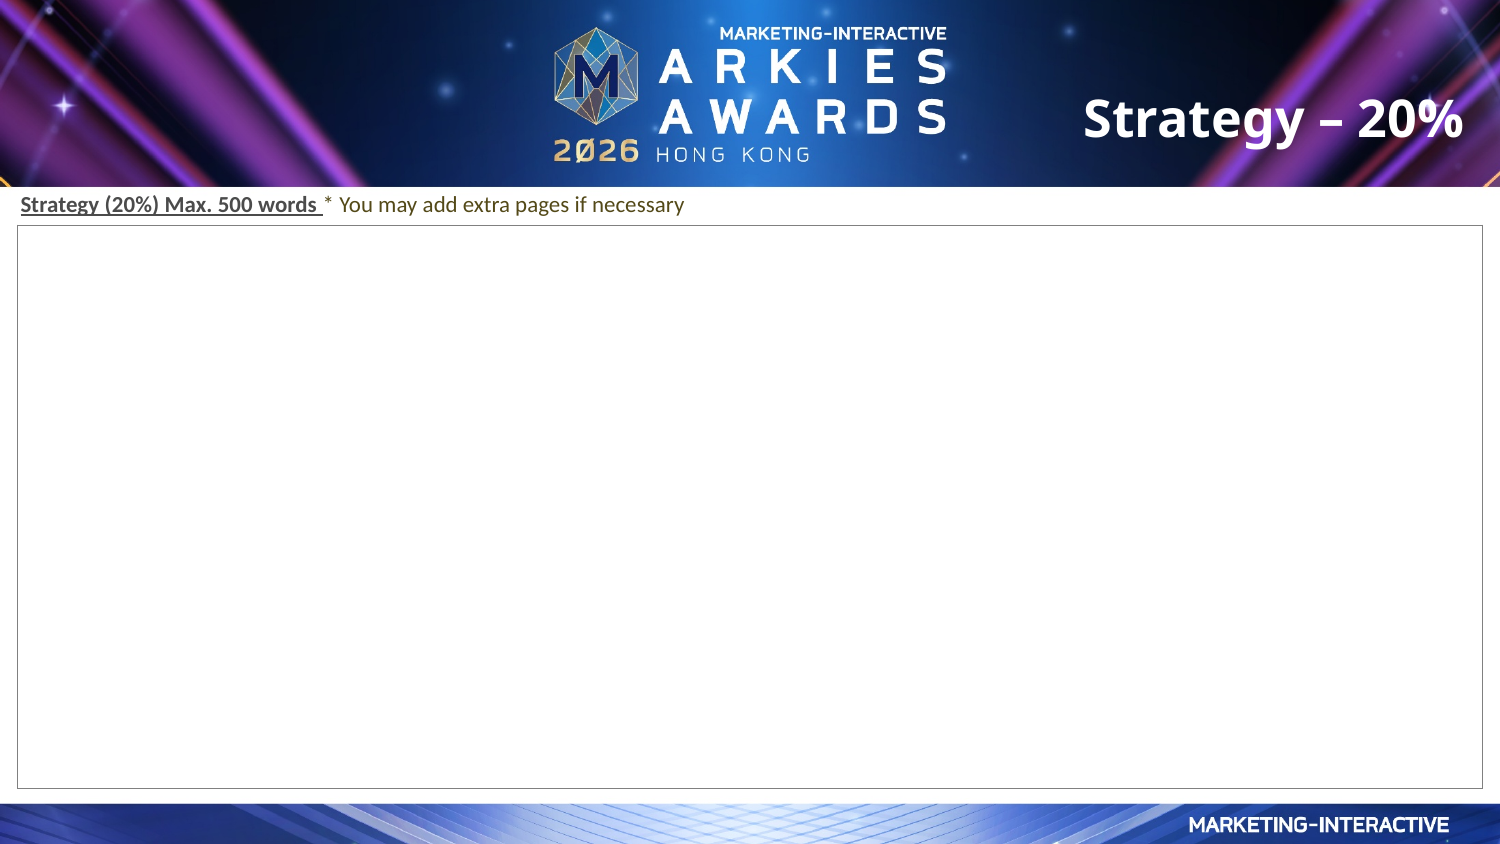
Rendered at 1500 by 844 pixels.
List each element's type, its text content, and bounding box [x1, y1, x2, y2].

text_box Strategy – 20% [1068, 73, 1500, 160]
table_header [18, 226, 1482, 788]
text_box Strategy (20%) Max. 500 words * You may add extra pages if necessary [5, 182, 916, 225]
picture [0, 0, 1500, 844]
